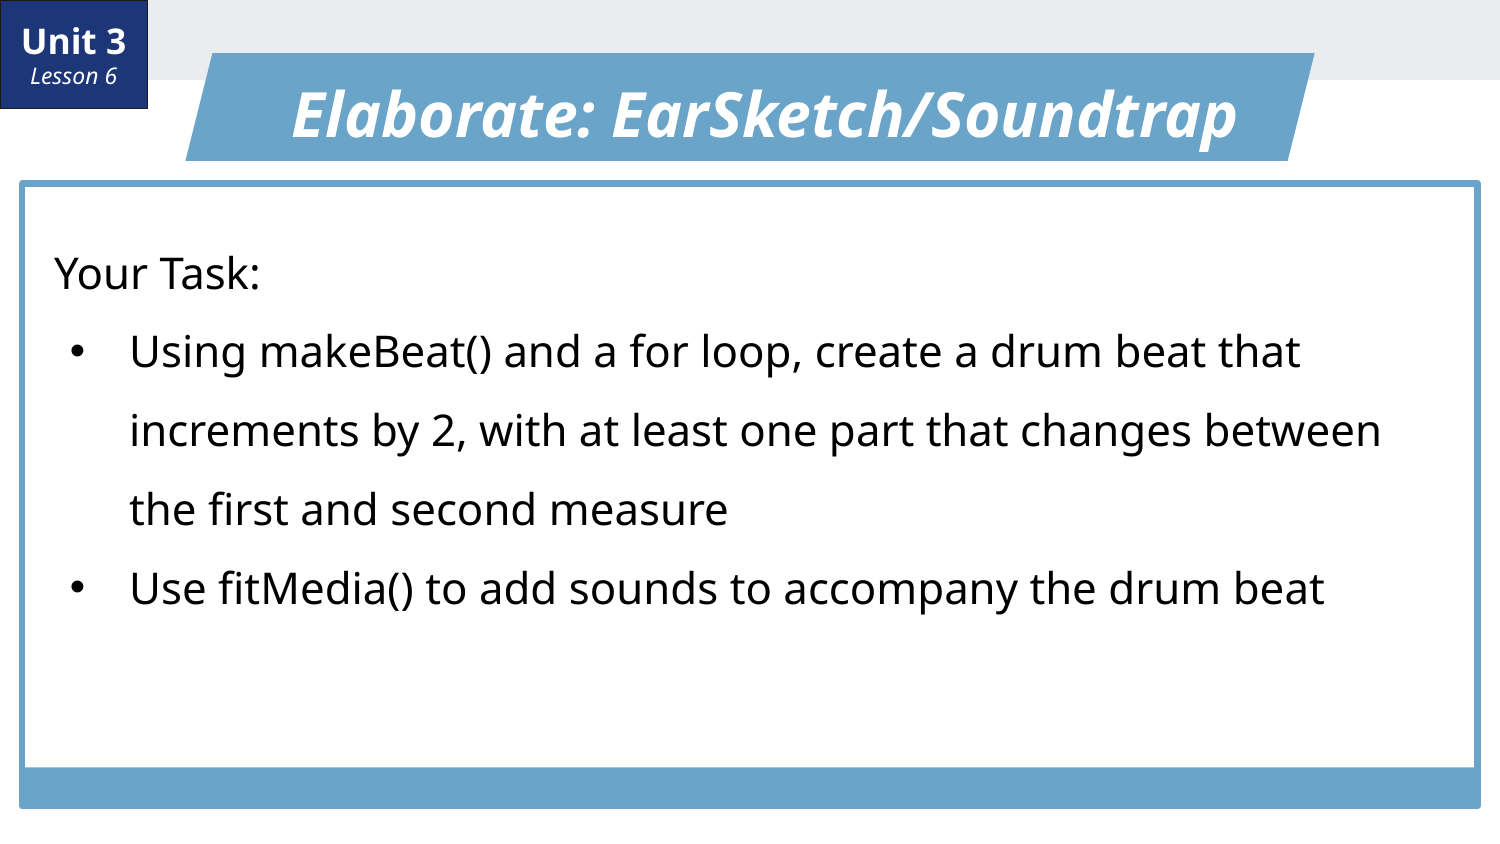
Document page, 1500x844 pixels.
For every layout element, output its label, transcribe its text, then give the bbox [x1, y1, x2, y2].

text_box Unit 3 Lesson 6 [0, 0, 148, 109]
title Elaborate: EarSketch/Soundtrap [236, 60, 1295, 155]
picture [25, 186, 1475, 804]
text_box [185, 53, 1315, 161]
